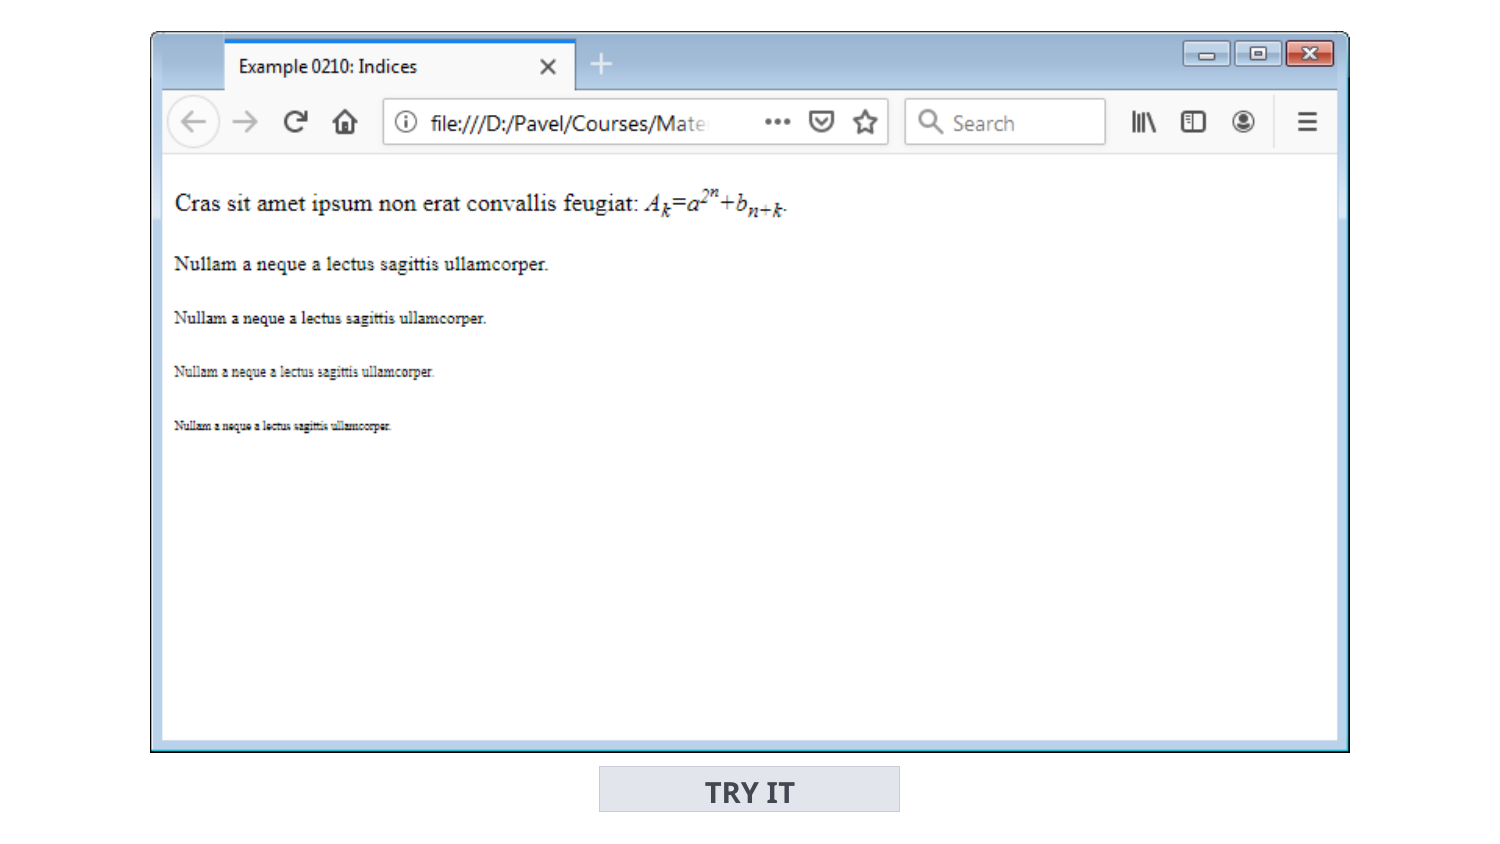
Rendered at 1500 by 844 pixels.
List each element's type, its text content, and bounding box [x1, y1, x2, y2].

picture [149, 31, 1351, 753]
text_box TRY IT [599, 766, 900, 812]
